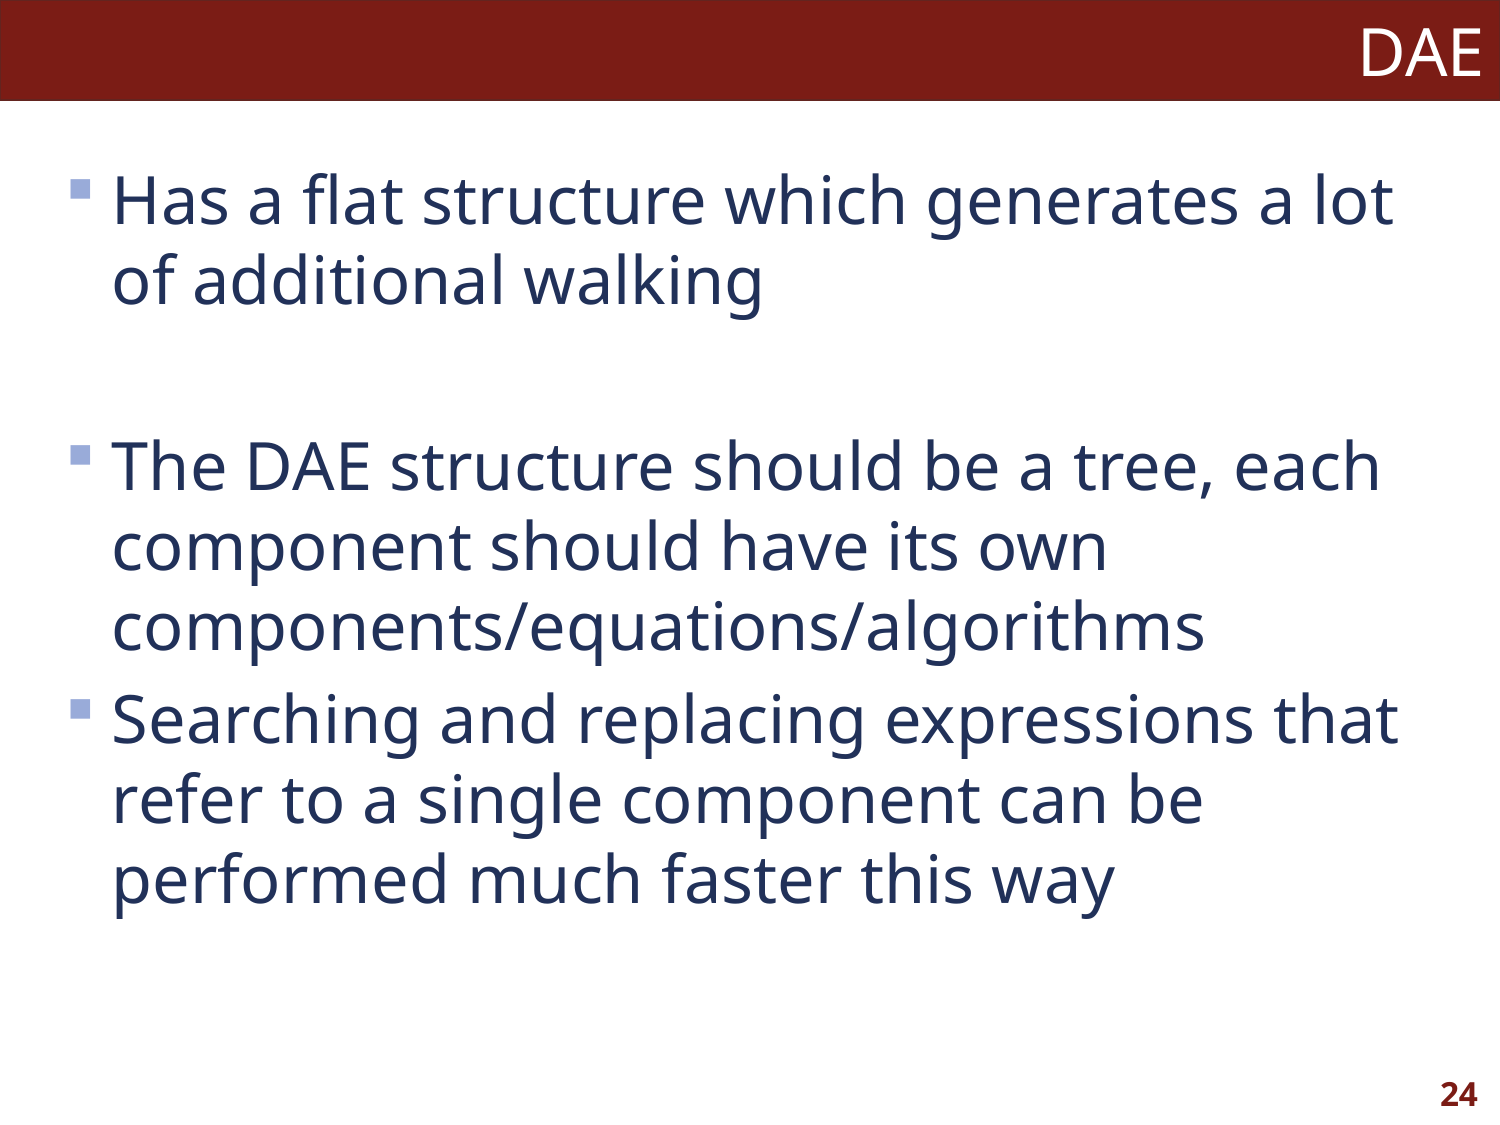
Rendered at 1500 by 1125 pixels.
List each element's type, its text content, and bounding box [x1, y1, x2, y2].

title DAE [274, 0, 1500, 101]
list Has a flat structure which generates a lot of additional walking The DAE structure should be a tree, each component should have its own components/equations/algorithms Searching and replacing expressions that refer to a single component can be performed much faster this way [49, 149, 1451, 1076]
slide_number 24 [1342, 1065, 1494, 1116]
